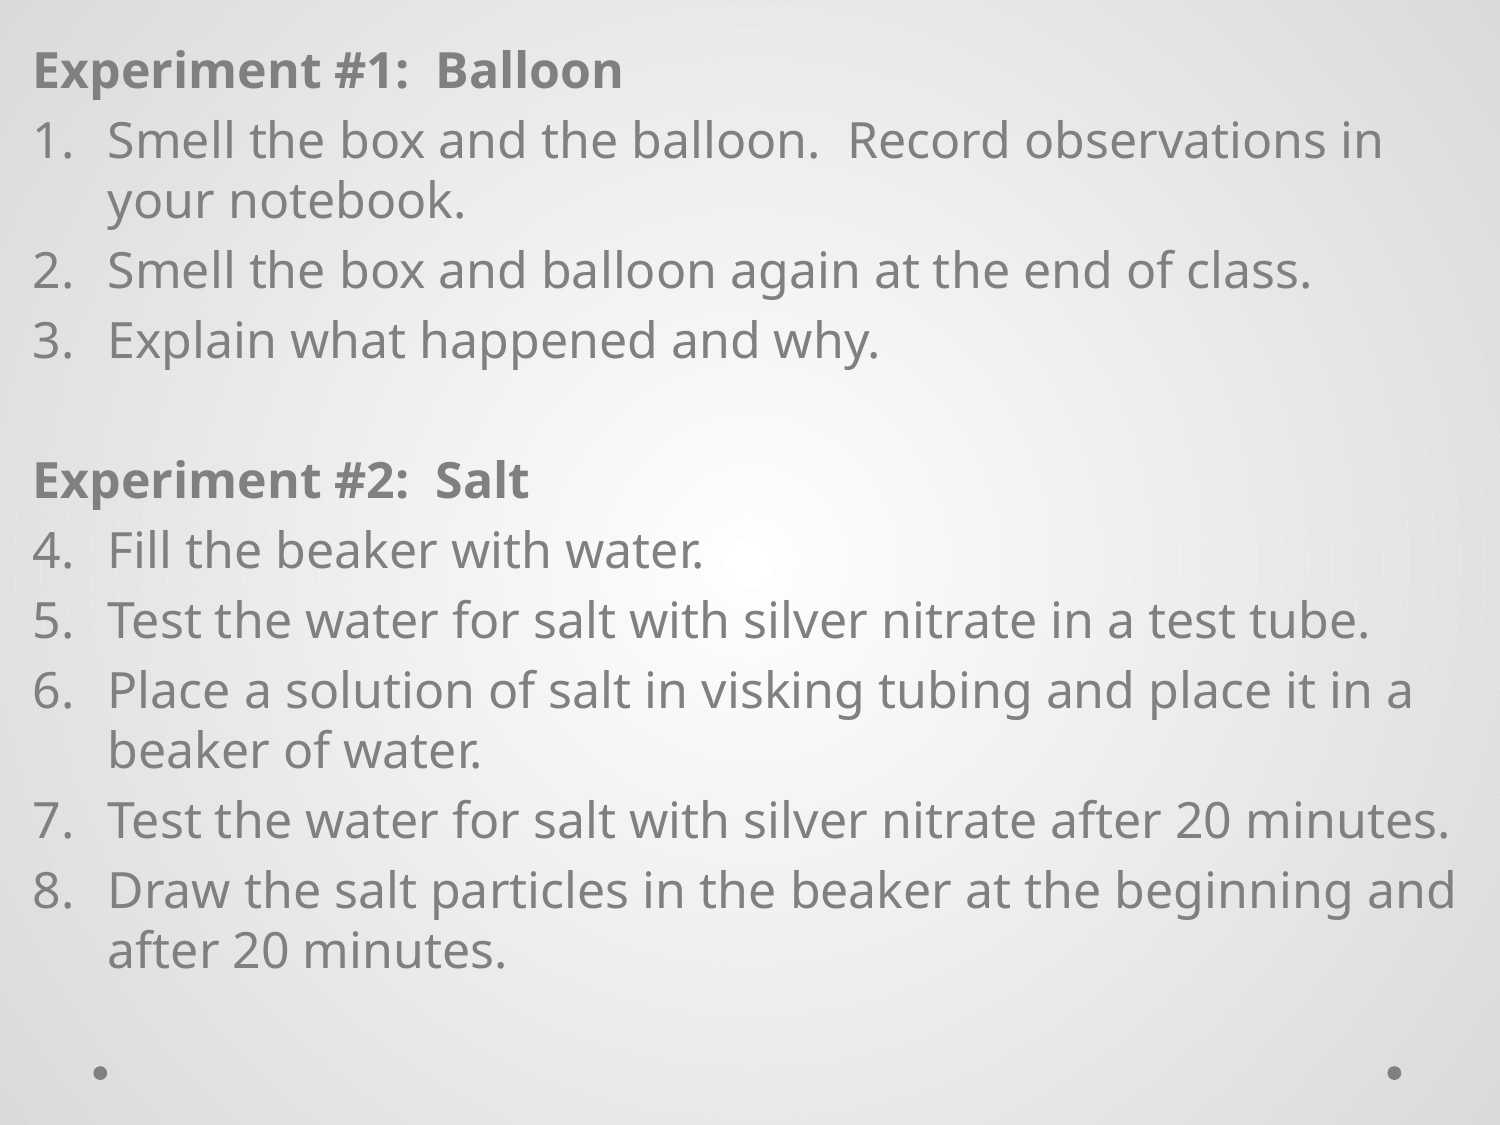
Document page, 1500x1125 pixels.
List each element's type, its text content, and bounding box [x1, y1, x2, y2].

list Experiment #1: Balloon Smell the box and the balloon. Record observations in your notebook. Smell the box and balloon again at the end of class. Explain what happened and why. Experiment #2: Salt Fill the beaker with water. Test the water for salt with silver nitrate in a test tube. Place a solution of salt in visking tubing and place it in a beaker of water. Test the water for salt with silver nitrate after 20 minutes. Draw the salt particles in the beaker at the beginning and after 20 minutes. [17, 30, 1500, 1083]
